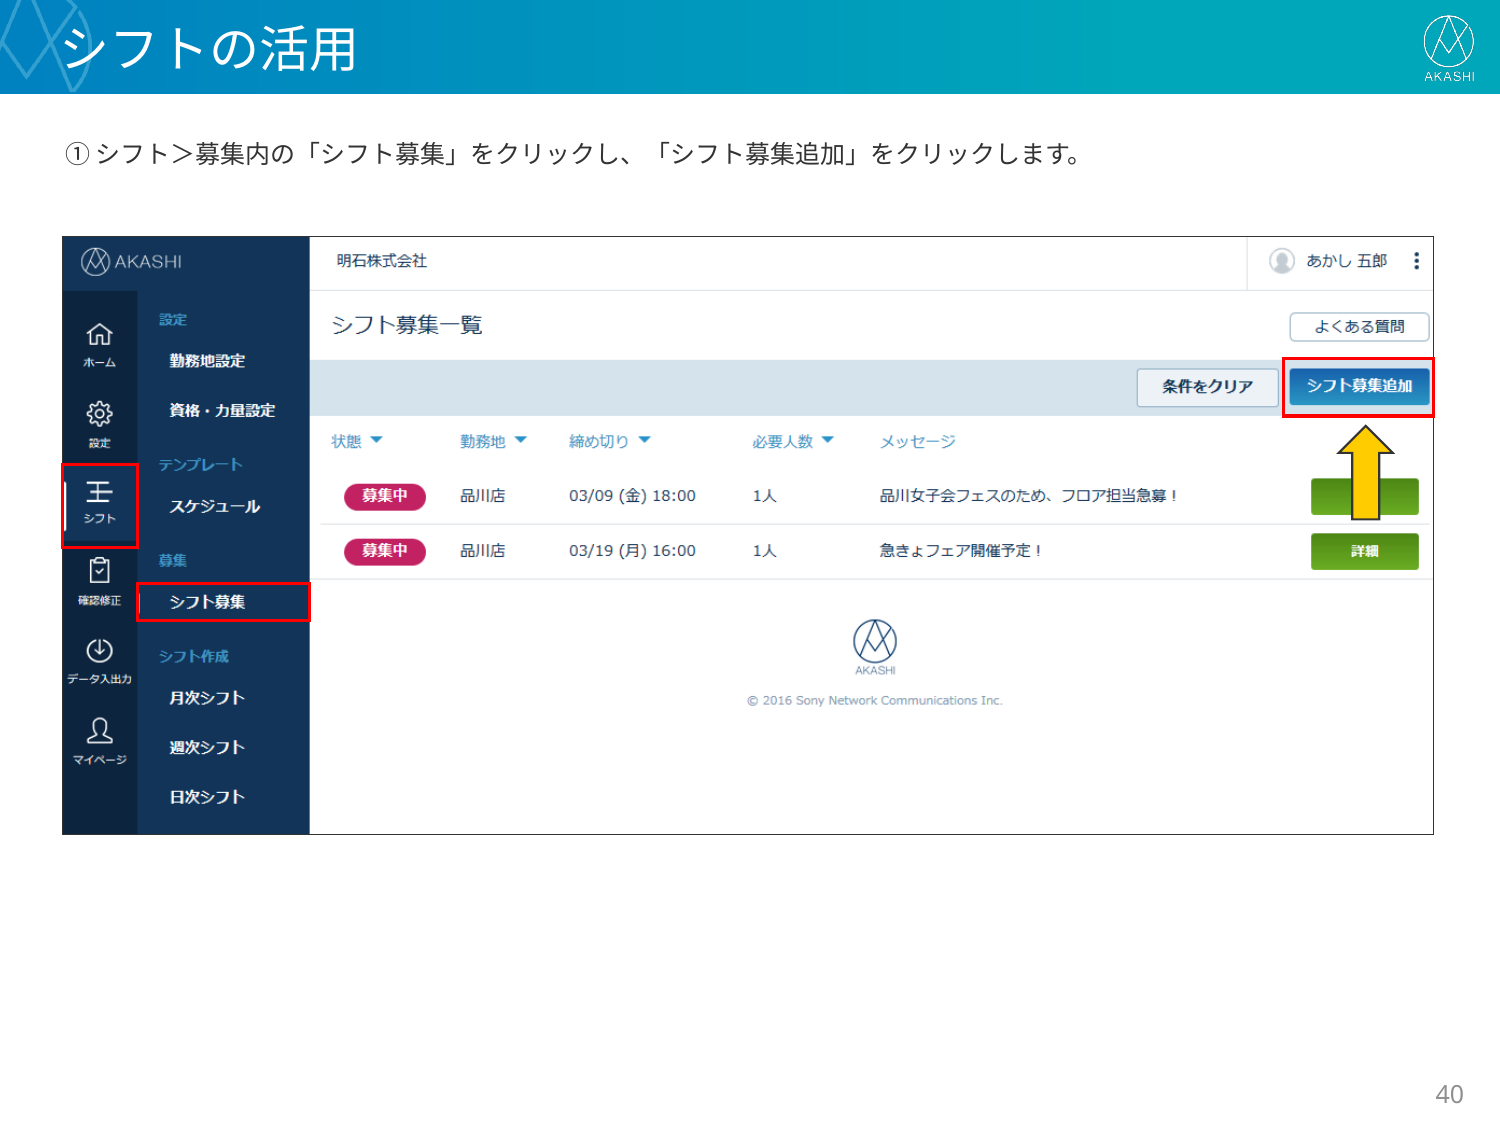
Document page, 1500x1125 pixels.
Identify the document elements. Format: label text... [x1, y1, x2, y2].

picture [1416, 7, 1481, 89]
text_box ①シフト＞募集内の「シフト募集」をクリックし、「シフト募集追加」をクリックします。 [50, 131, 1450, 176]
slide_number 39 [1141, 1065, 1480, 1125]
title シフトの活用 [44, 0, 1393, 92]
picture [62, 236, 1434, 836]
